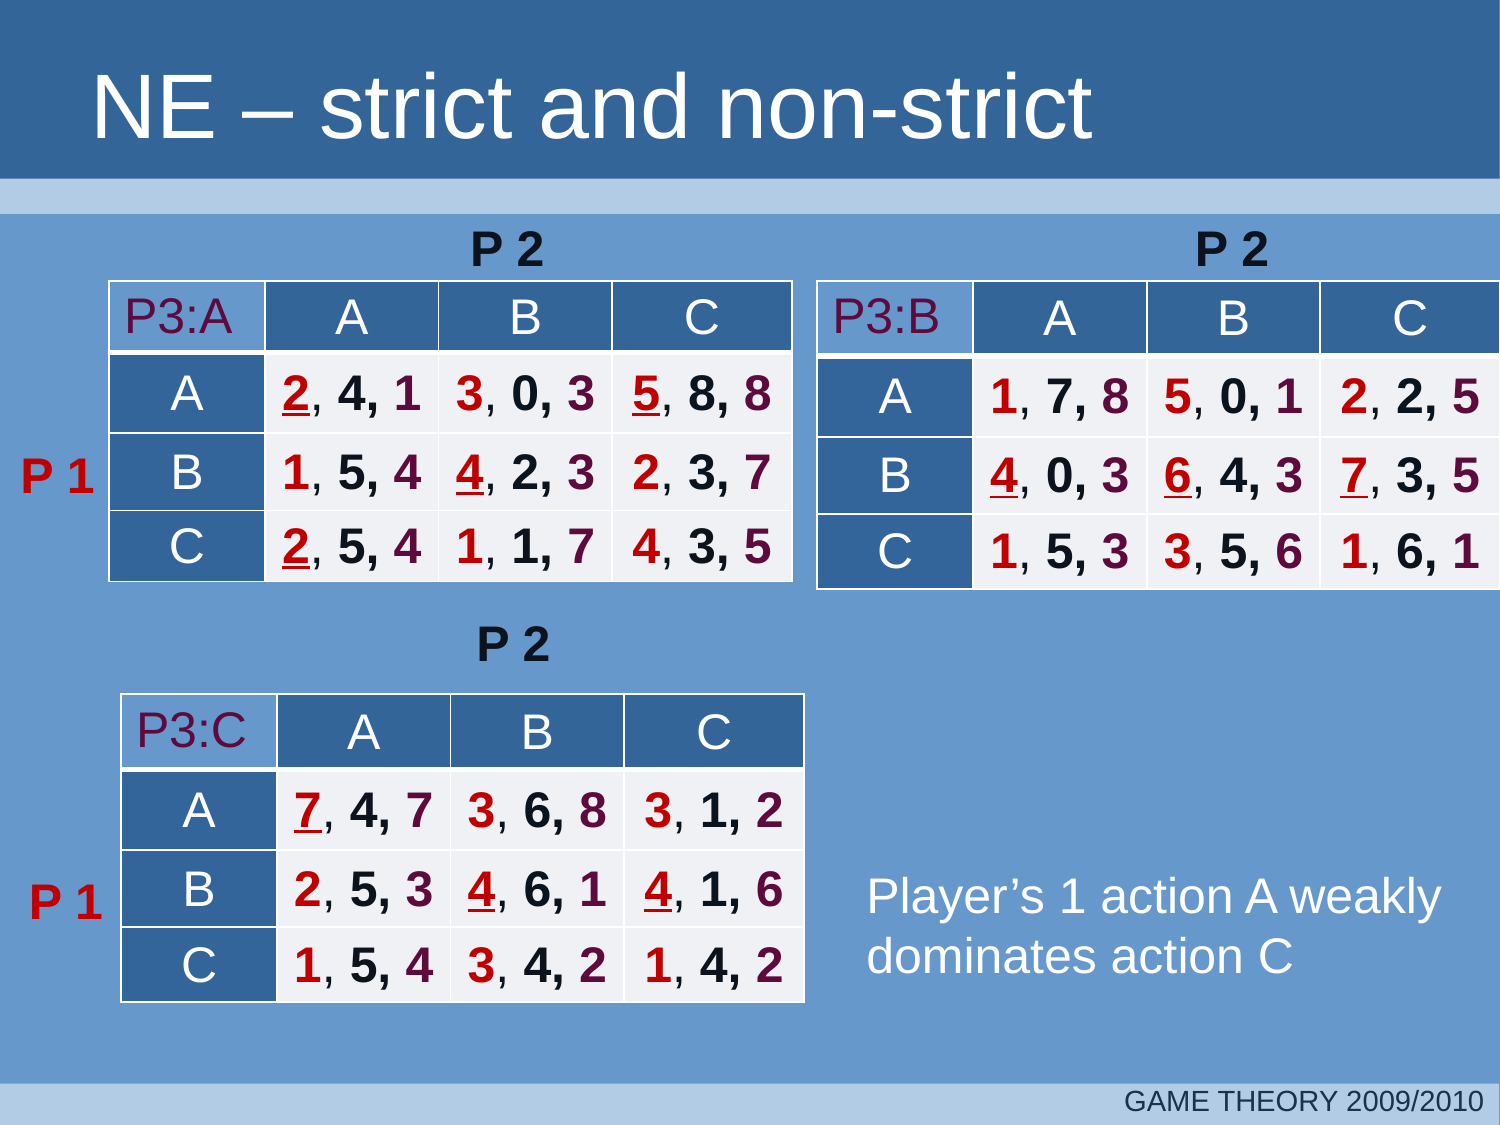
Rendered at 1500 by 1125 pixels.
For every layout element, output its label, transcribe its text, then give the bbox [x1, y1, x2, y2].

table_header A [974, 282, 1146, 353]
text_box P 2 [414, 209, 601, 284]
table_cell B [110, 434, 264, 510]
table_cell 3, 4, 2 [451, 928, 623, 1001]
table_cell 4, 1, 6 [625, 851, 803, 926]
table_cell 4, 3, 5 [613, 511, 791, 581]
table_cell 3, 5, 6 [1148, 515, 1319, 588]
table_cell 2, 3, 7 [613, 434, 791, 510]
table_cell C [110, 511, 264, 581]
table_cell 4, 2, 3 [439, 434, 611, 510]
table_cell 3, 6, 8 [451, 772, 623, 849]
table_header A [278, 695, 450, 767]
table_header C [625, 695, 803, 767]
table_cell 1, 5, 3 [974, 515, 1146, 588]
table_header P3:A [110, 282, 264, 350]
table_header A [266, 282, 438, 350]
text_box P 2 [420, 604, 607, 680]
table_cell A [122, 772, 276, 849]
table_cell 6, 4, 3 [1148, 438, 1319, 513]
text_box GAME THEORY 2009/2010 [1109, 1075, 1500, 1125]
table_header P3:B [818, 282, 972, 353]
table_cell C [818, 515, 972, 588]
table_cell 2, 5, 4 [266, 511, 438, 581]
table_cell 1, 6, 1 [1321, 515, 1499, 588]
table_cell 4, 0, 3 [974, 438, 1146, 513]
text_box P 1 [0, 861, 120, 937]
table_cell B [122, 851, 276, 926]
table_cell 7, 3, 5 [1321, 438, 1499, 513]
table_cell 2, 5, 3 [278, 851, 450, 926]
table_cell 2, 2, 5 [1321, 359, 1499, 436]
table_cell 3, 1, 2 [625, 772, 803, 849]
table_cell A [110, 355, 264, 432]
table_cell 1, 7, 8 [974, 359, 1146, 436]
table_cell 1, 5, 4 [278, 928, 450, 1001]
table_header B [439, 282, 611, 350]
table_cell 2, 4, 1 [266, 355, 438, 432]
table_cell A [818, 359, 972, 436]
table_cell 5, 8, 8 [613, 355, 791, 432]
text_box Player’s 1 action A weakly dominates action C [851, 855, 1500, 991]
table_cell 7, 4, 7 [278, 772, 450, 849]
table_header C [613, 282, 791, 350]
table_cell 5, 0, 1 [1148, 359, 1319, 436]
table_cell C [122, 928, 276, 1001]
table_cell 1, 1, 7 [439, 511, 611, 581]
table_cell 1, 5, 4 [266, 434, 438, 510]
table_header B [451, 695, 623, 767]
table_header B [1148, 282, 1319, 353]
table_header P3:C [122, 695, 276, 767]
text_box P 1 [0, 436, 116, 512]
text_box P 2 [1139, 209, 1325, 280]
table_cell 3, 0, 3 [439, 355, 611, 432]
table_cell 1, 4, 2 [625, 928, 803, 1001]
table_header C [1321, 282, 1499, 353]
table_cell B [818, 438, 972, 513]
title NE – strict and non-strict [74, 42, 1436, 162]
table_cell 4, 6, 1 [451, 851, 623, 926]
